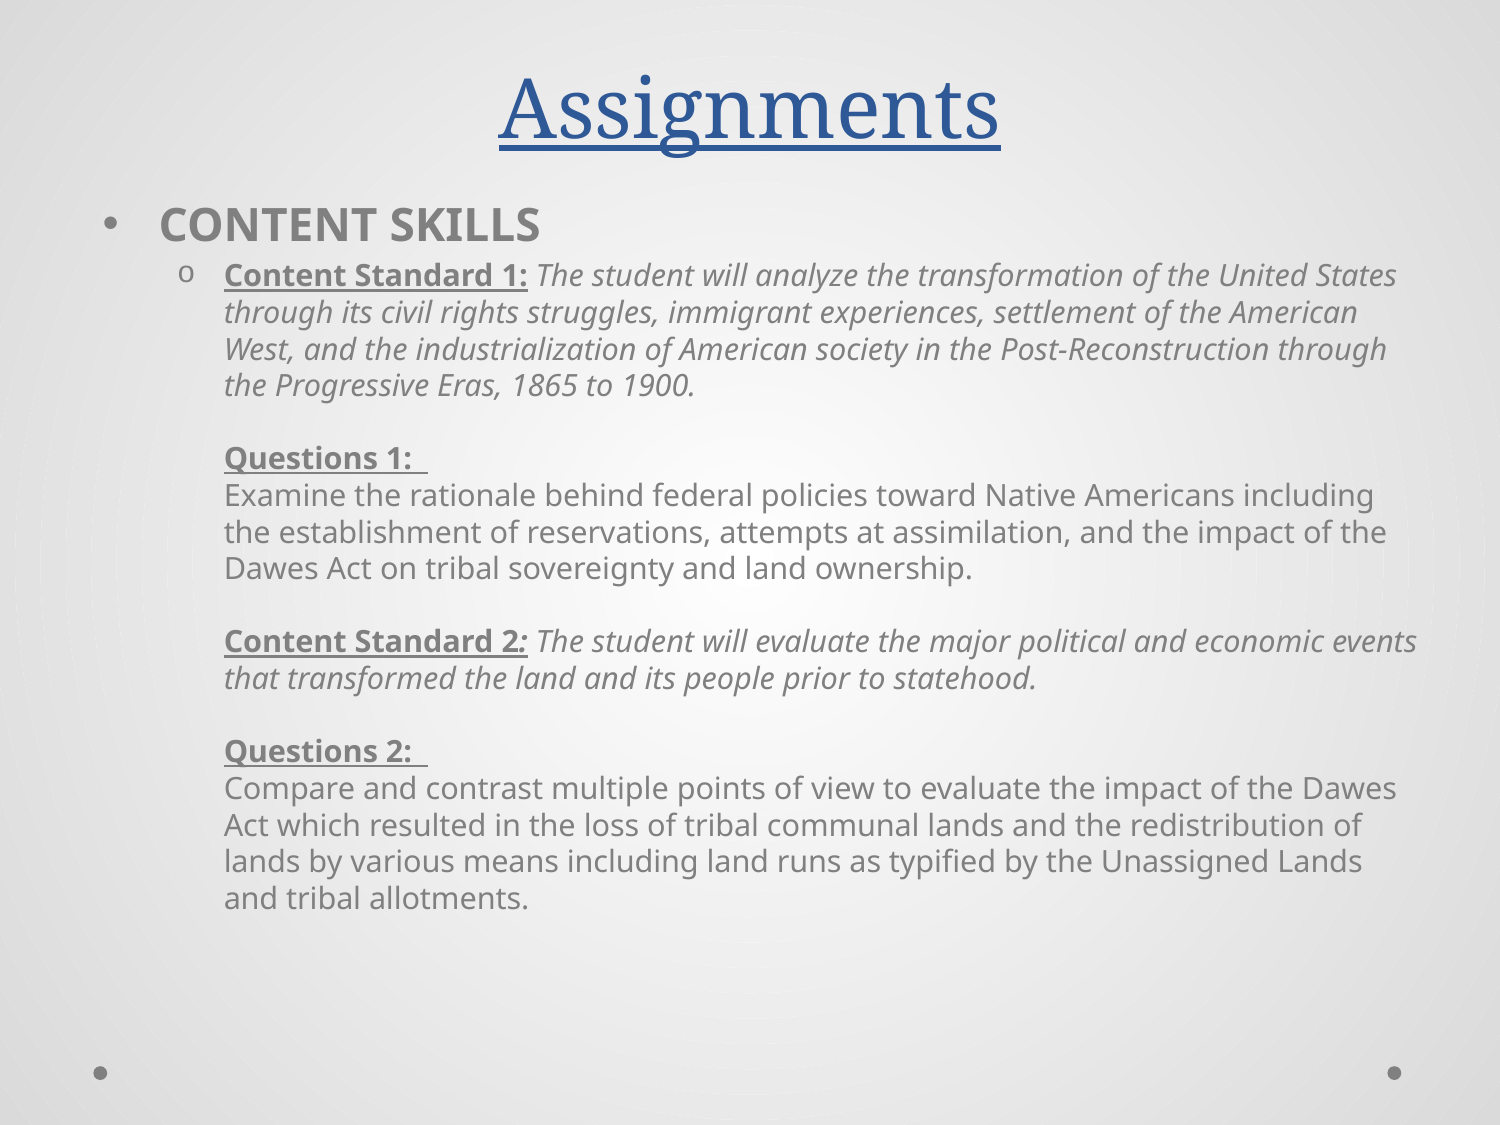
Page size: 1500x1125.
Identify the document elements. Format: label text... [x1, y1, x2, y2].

title Assignments [75, 50, 1425, 163]
list CONTENT SKILLS Content Standard 1: The student will analyze the transformation of the United States through its civil rights struggles, immigrant experiences, settlement of the American West, and the industrialization of American society in the Post-Reconstruction through the Progressive Eras, 1865 to 1900. Questions 1: Examine the rationale behind federal policies toward Native Americans including the establishment of reservations, attempts at assimilation, and the impact of the Dawes Act on tribal sovereignty and land ownership. Content Standard 2: The student will evaluate the major political and economic events that transformed the land and its people prior to statehood. Questions 2: Compare and contrast multiple points of view to evaluate the impact of the Dawes Act which resulted in the loss of tribal communal lands and the redistribution of lands by various means including land runs as typified by the Unassigned Lands and tribal allotments. [87, 187, 1438, 930]
